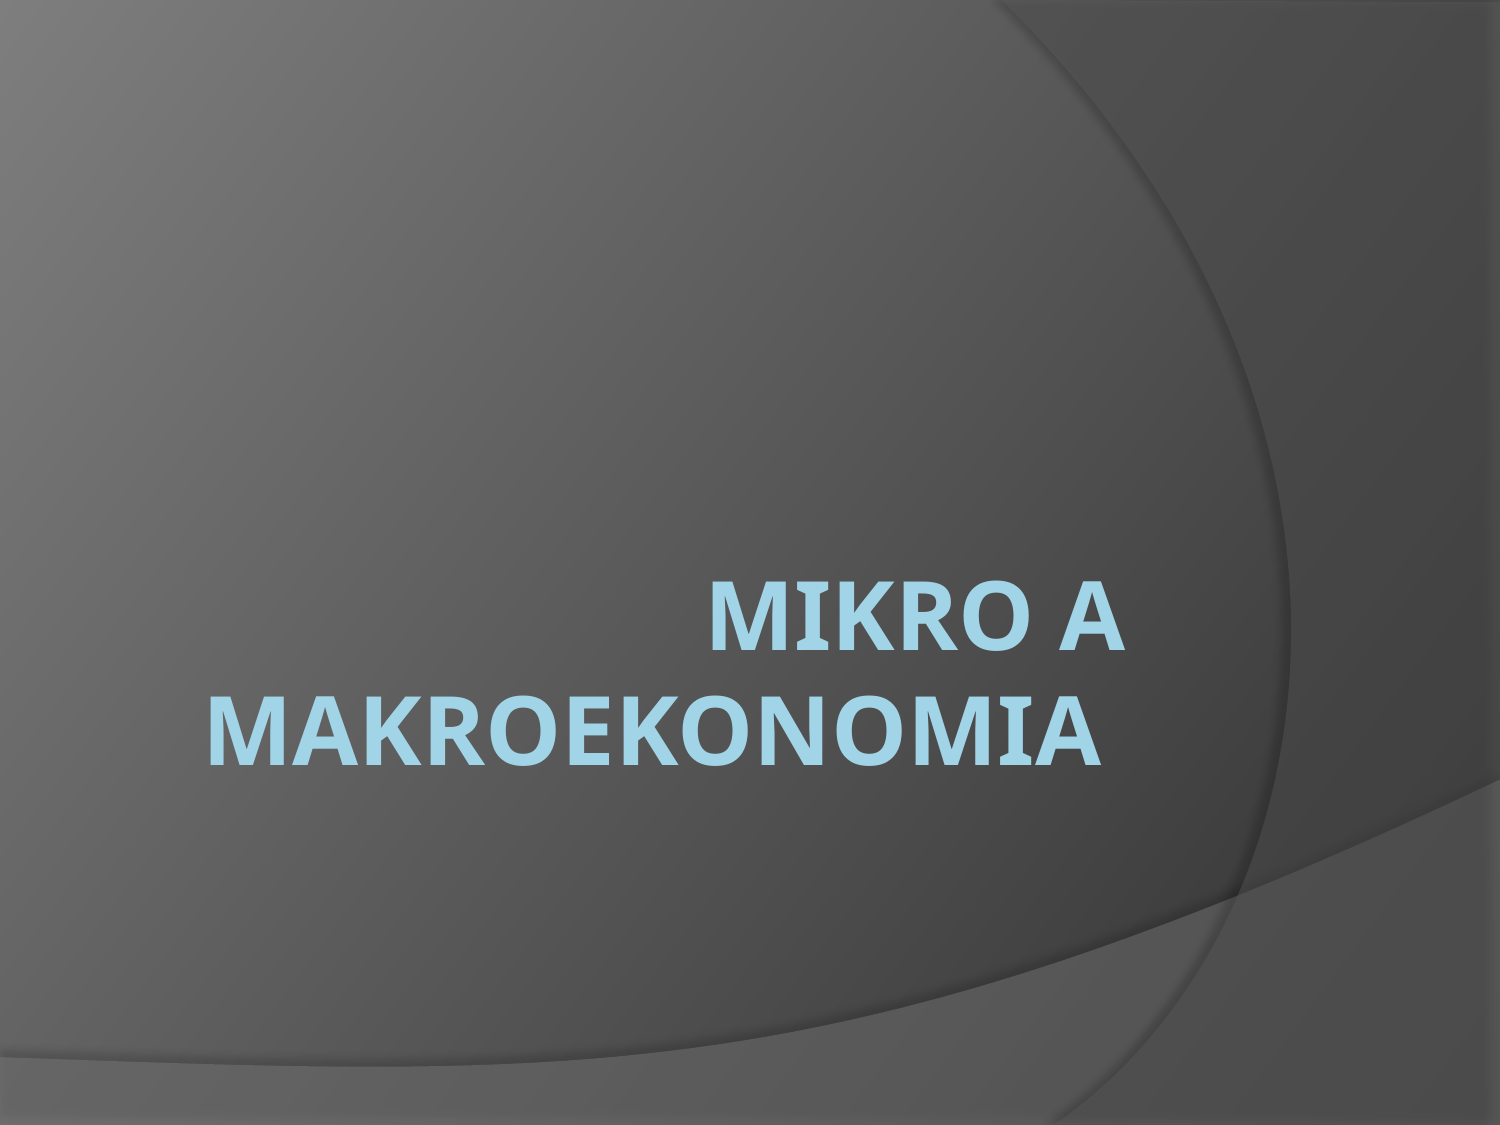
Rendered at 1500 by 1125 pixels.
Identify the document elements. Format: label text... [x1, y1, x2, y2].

title Mikro a makroekonomia [70, 547, 1134, 925]
